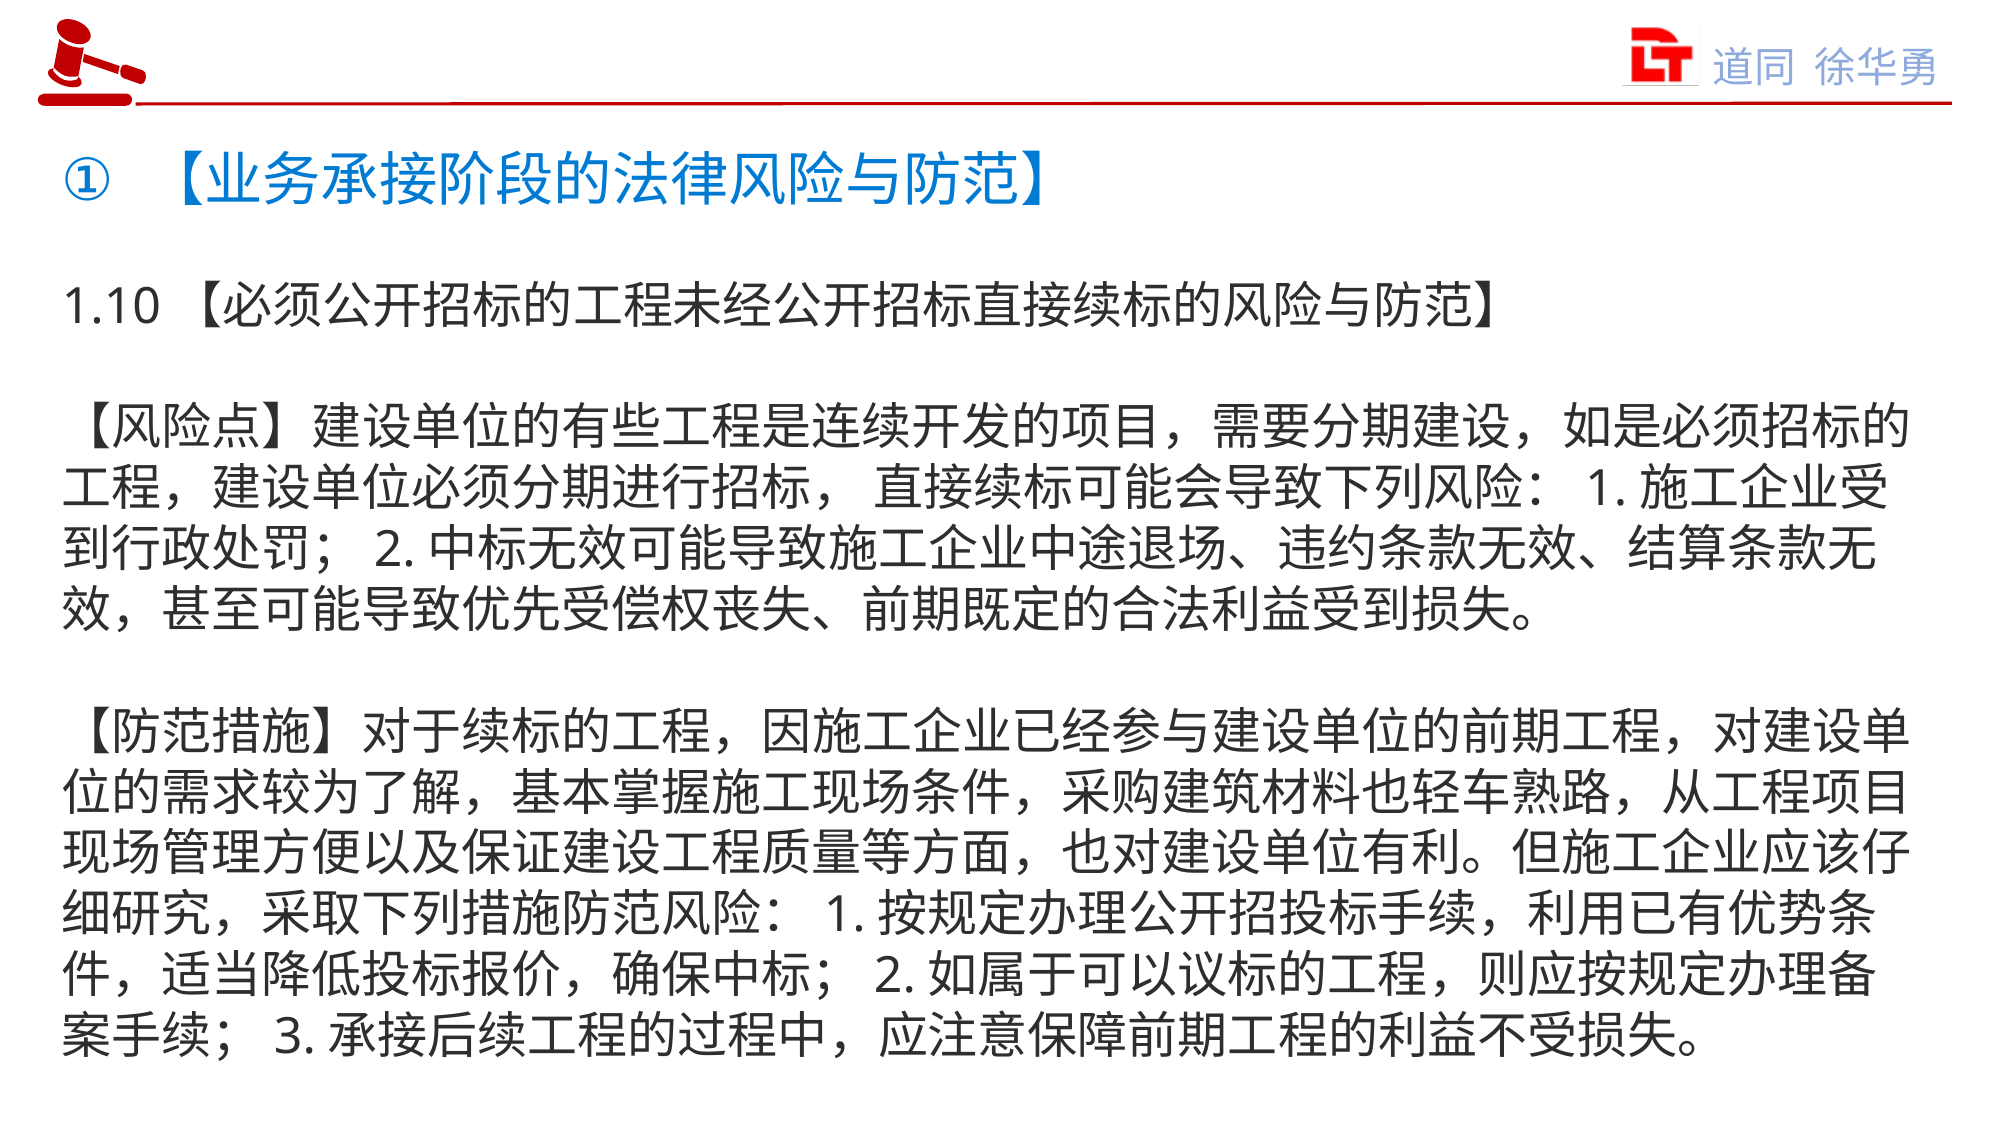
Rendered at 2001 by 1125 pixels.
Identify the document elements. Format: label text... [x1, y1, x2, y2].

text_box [37, 17, 1954, 106]
picture [1622, 19, 1699, 97]
text_box 【业务承接阶段的法律风险与防范】 1.10【必须公开招标的工程未经公开招标直接续标的风险与防范】 【风险点】建设单位的有些工程是连续开发的项目，需要分期建设，如是必须招标的工程，建设单位必须分期进行招标， 直接续标可能会导致下列风险：1.施工企业受到行政处罚；2.中标无效可能导致施工企业中途退场、违约条款无效、结算条款无效，甚至可能导致优先受偿权丧失、前期既定的合法利益受到损失。 【防范措施】对于续标的工程，因施工企业已经参与建设单位的前期工程，对建设单位的需求较为了解，基本掌握施工现场条件，采购建筑材料也轻车熟路，从工程项目现场管理方便以及保证建设工程质量等方面，也对建设单位有利。但施工企业应该仔细研究，采取下列措施防范风险：1.按规定办理公开招投标手续，利用已有优势条件，适当降低投标报价，确保中标；2.如属于可以议标的工程，则应按规定办理备案手续；3.承接后续工程的过程中，应注意保障前期工程的利益不受损失。 [47, 143, 1933, 1071]
